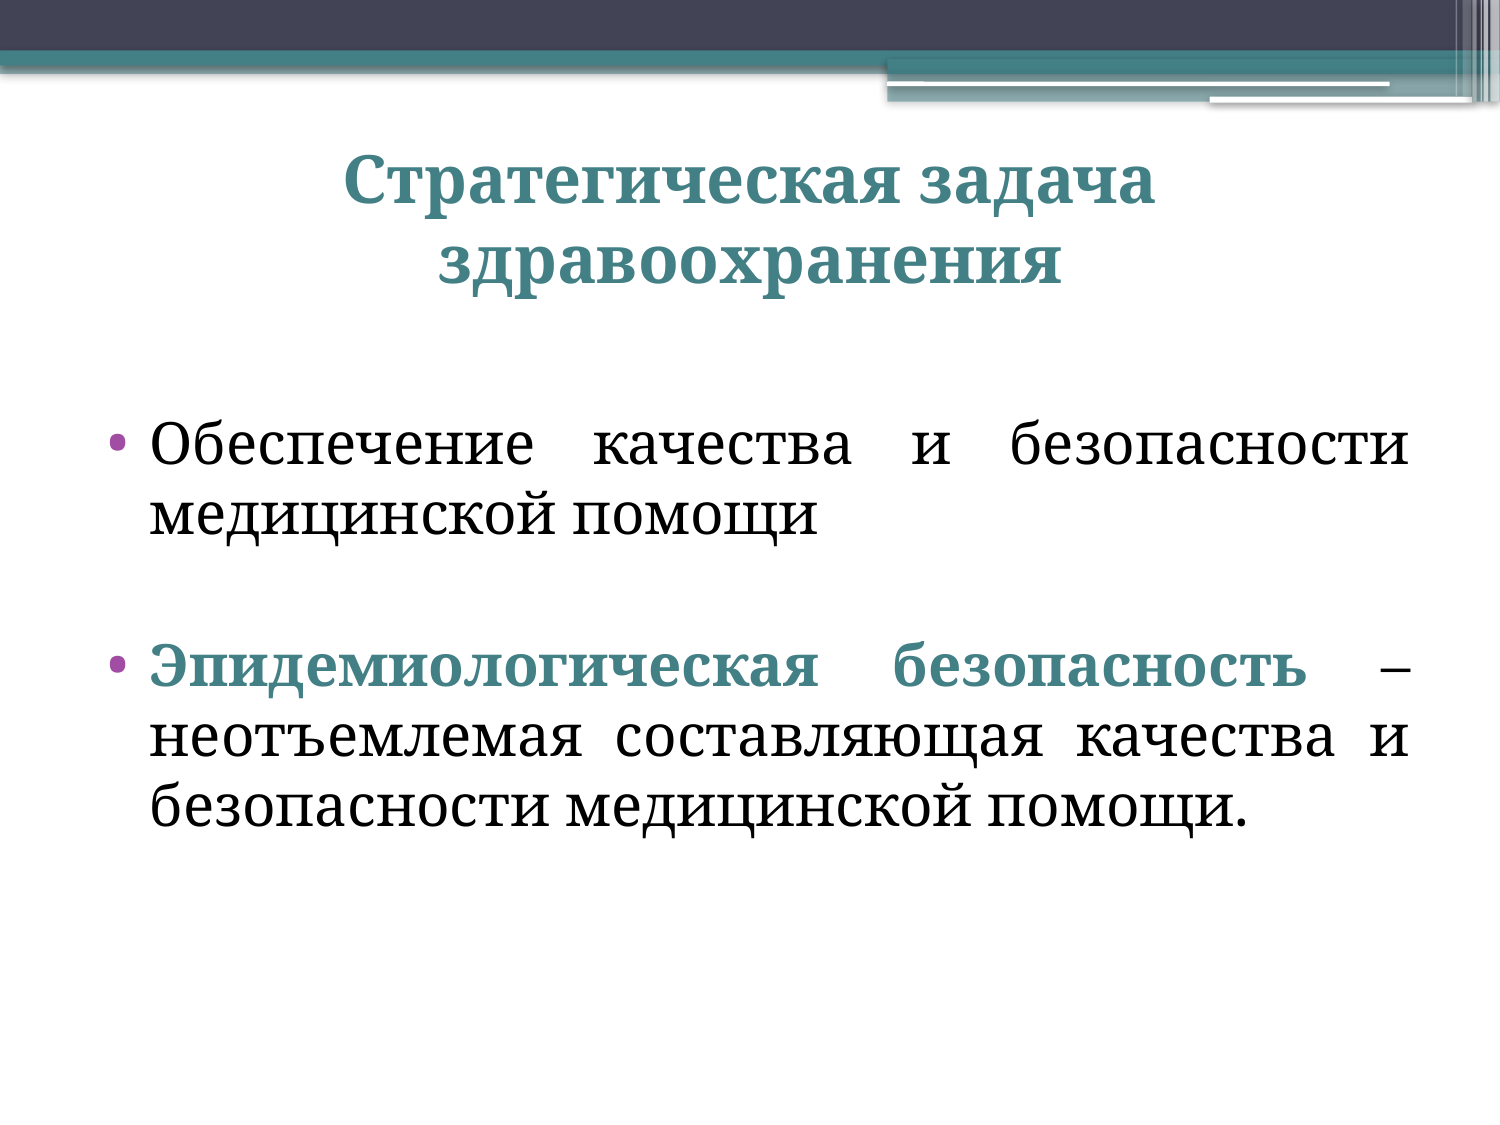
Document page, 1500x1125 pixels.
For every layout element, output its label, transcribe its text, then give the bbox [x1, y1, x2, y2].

title Стратегическая задача здравоохранения [75, 128, 1425, 305]
list Обеспечение качества и безопасности медицинской помощи Эпидемиологическая безопасность – неотъемлемая составляющая качества и безопасности медицинской помощи. [75, 398, 1425, 1079]
